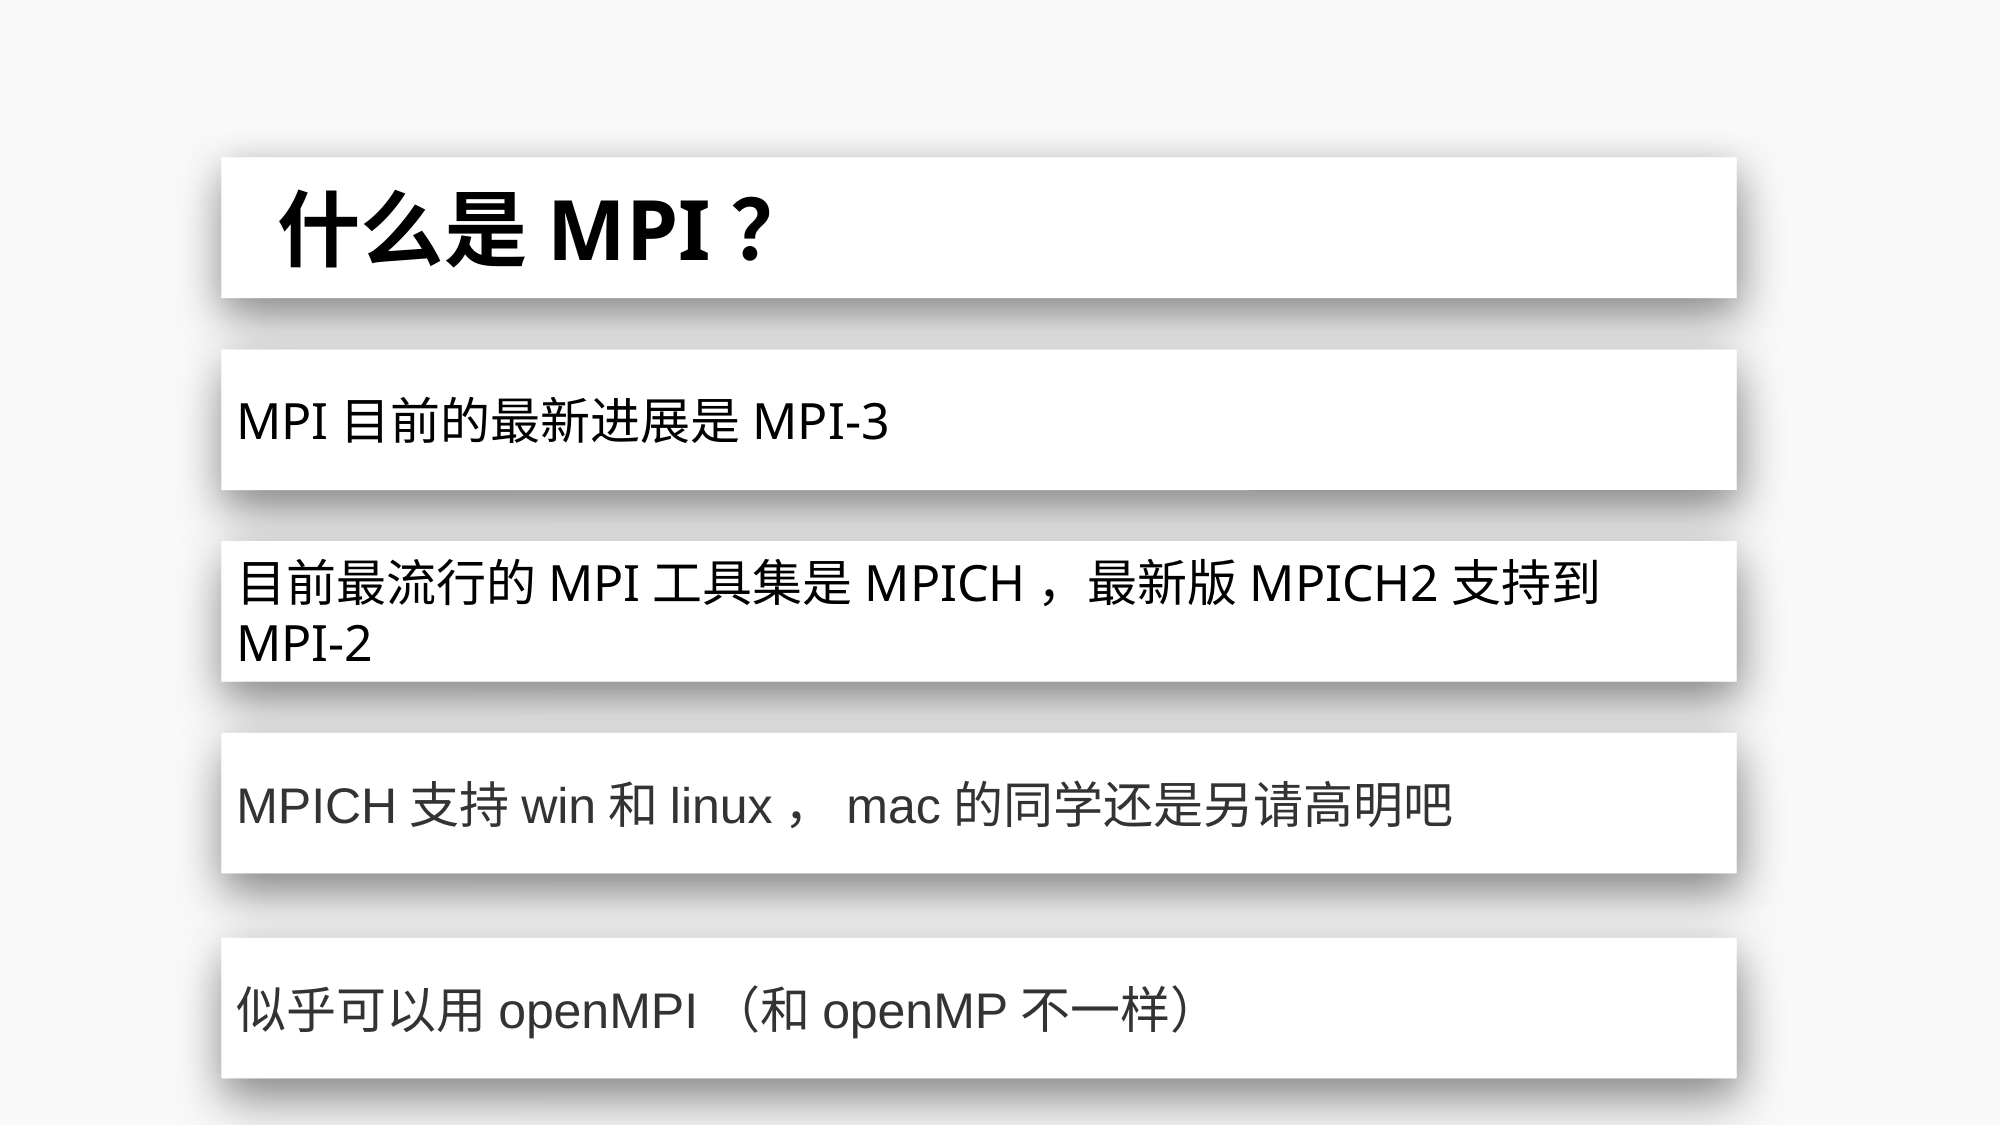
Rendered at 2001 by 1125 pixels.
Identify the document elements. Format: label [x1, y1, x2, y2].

text_box [221, 157, 1737, 299]
text_box [221, 732, 1737, 874]
text_box [221, 349, 1737, 491]
text_box [221, 937, 1737, 1079]
text_box [221, 541, 1737, 682]
